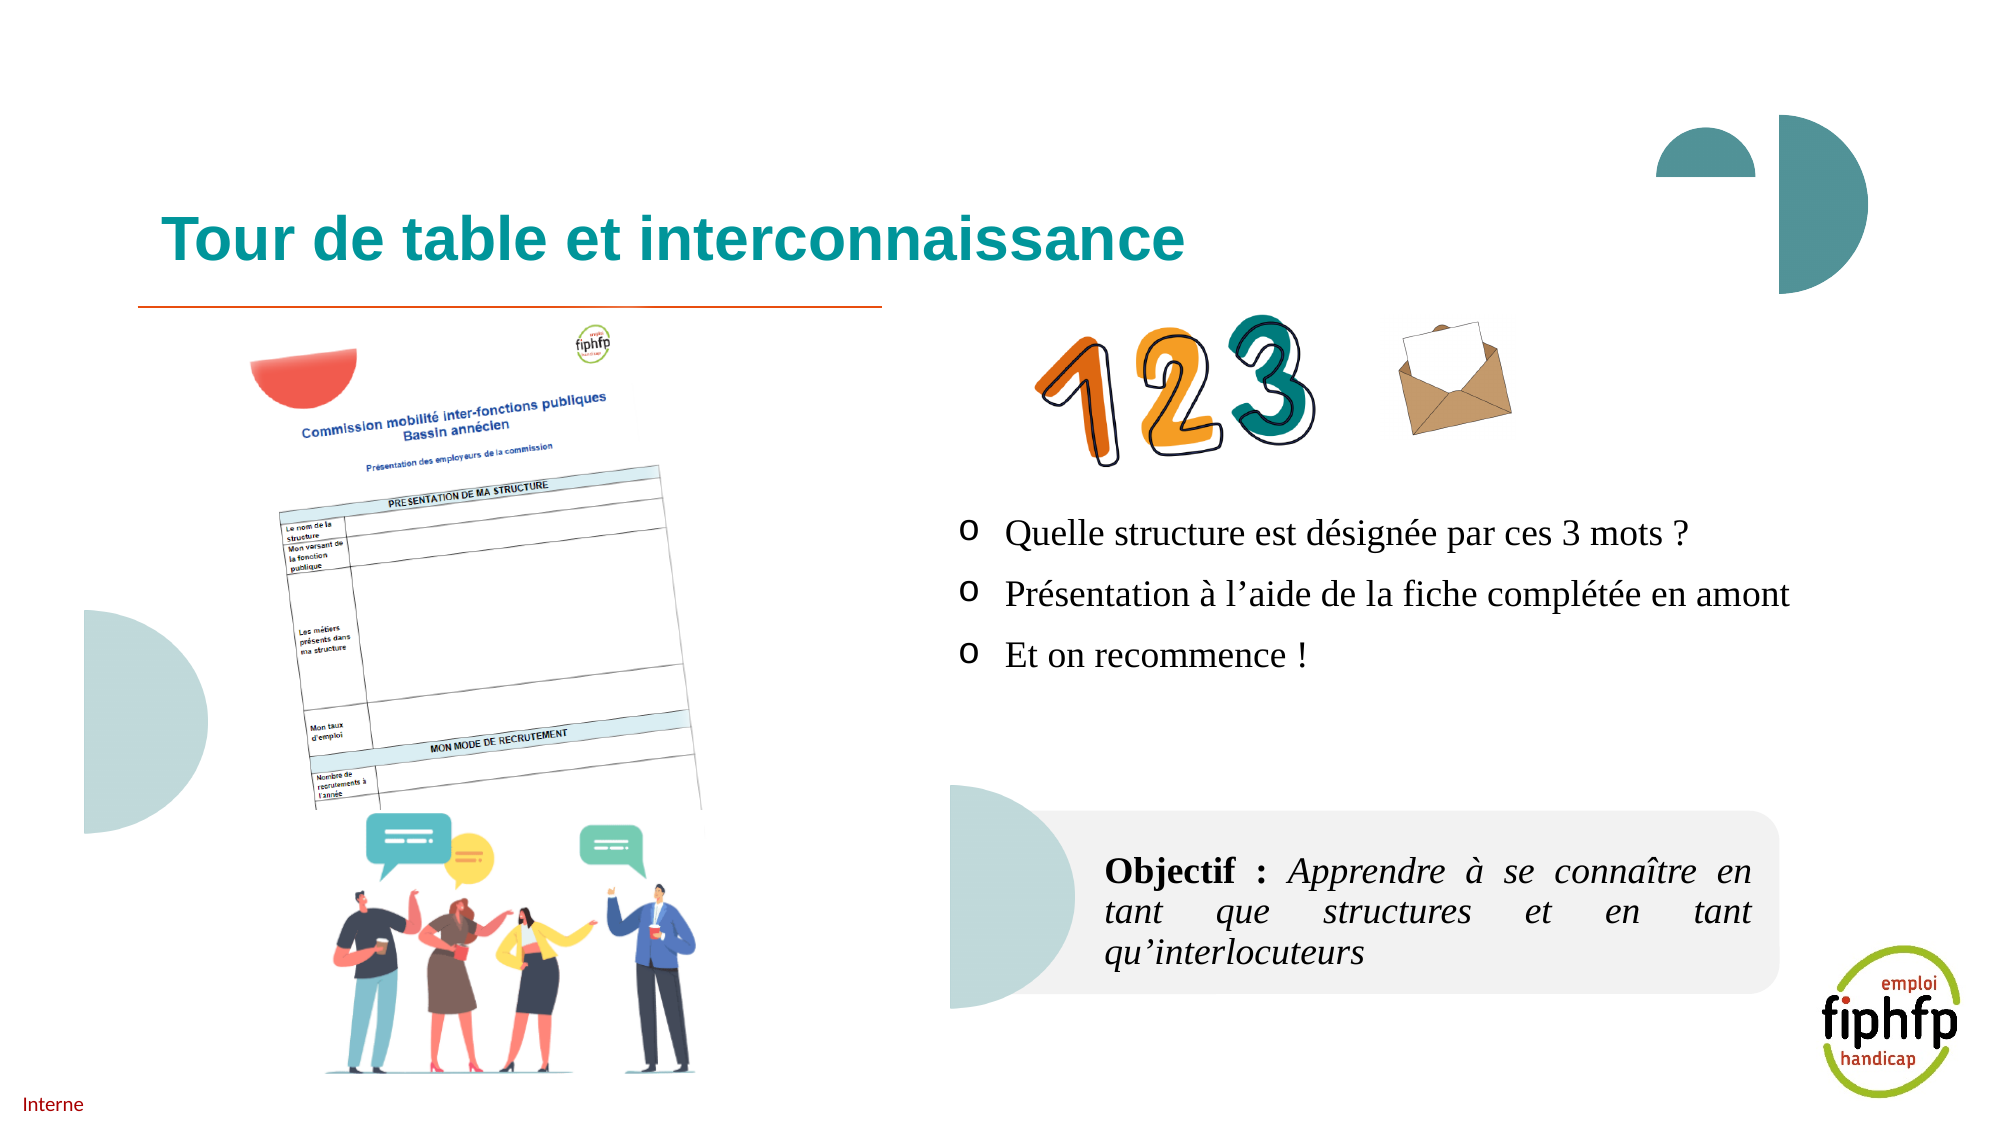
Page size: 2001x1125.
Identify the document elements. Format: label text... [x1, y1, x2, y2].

text_box [1090, 809, 1781, 996]
picture [255, 313, 704, 1079]
text_box Objectif : Apprendre à se connaître en tant que structures et en tant qu’interlocuteurs [1090, 843, 1768, 974]
picture [1816, 941, 1966, 1101]
picture [1651, 122, 1761, 151]
picture [1768, 104, 1879, 151]
picture [69, 597, 223, 846]
list Quelle structure est désignée par ces 3 mots ? Présentation à l’aide de la fiche complétée en amont Et on recommence ! [942, 439, 1903, 801]
picture [1380, 314, 1516, 440]
picture [1768, 282, 1879, 304]
title Tour de table et interconnaissance [146, 151, 1911, 282]
picture [935, 772, 1090, 1021]
picture [1028, 305, 1330, 478]
